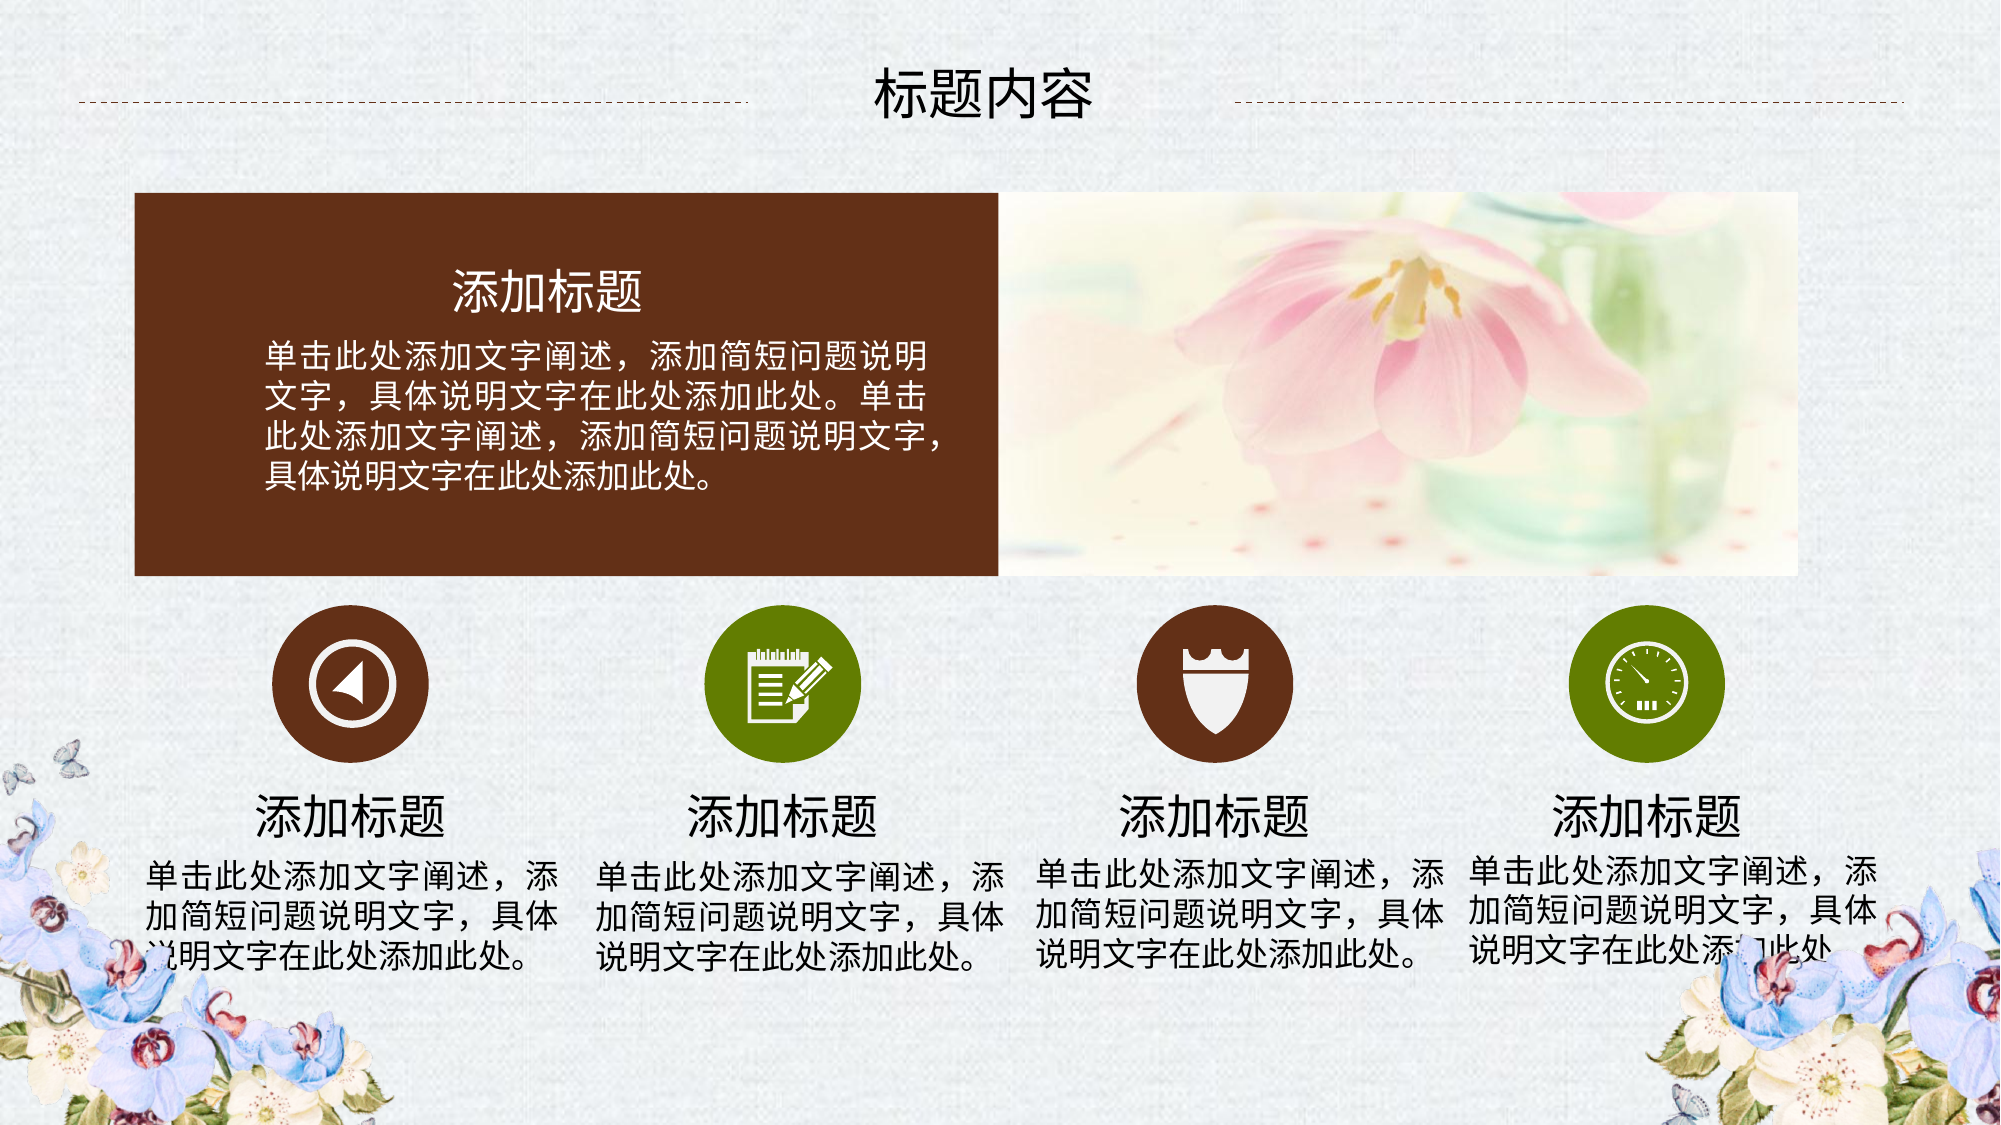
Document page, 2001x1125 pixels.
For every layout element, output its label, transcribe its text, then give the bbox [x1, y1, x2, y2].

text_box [420, 781, 571, 987]
text_box [134, 192, 999, 577]
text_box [1024, 781, 1457, 985]
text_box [704, 605, 862, 763]
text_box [1568, 605, 1612, 763]
picture [0, 0, 2001, 1125]
text_box [999, 192, 1798, 576]
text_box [253, 255, 941, 547]
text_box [1457, 781, 1612, 981]
text_box 标题内容 [811, 51, 1158, 133]
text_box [272, 605, 429, 763]
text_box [584, 781, 1017, 987]
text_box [1136, 605, 1294, 763]
